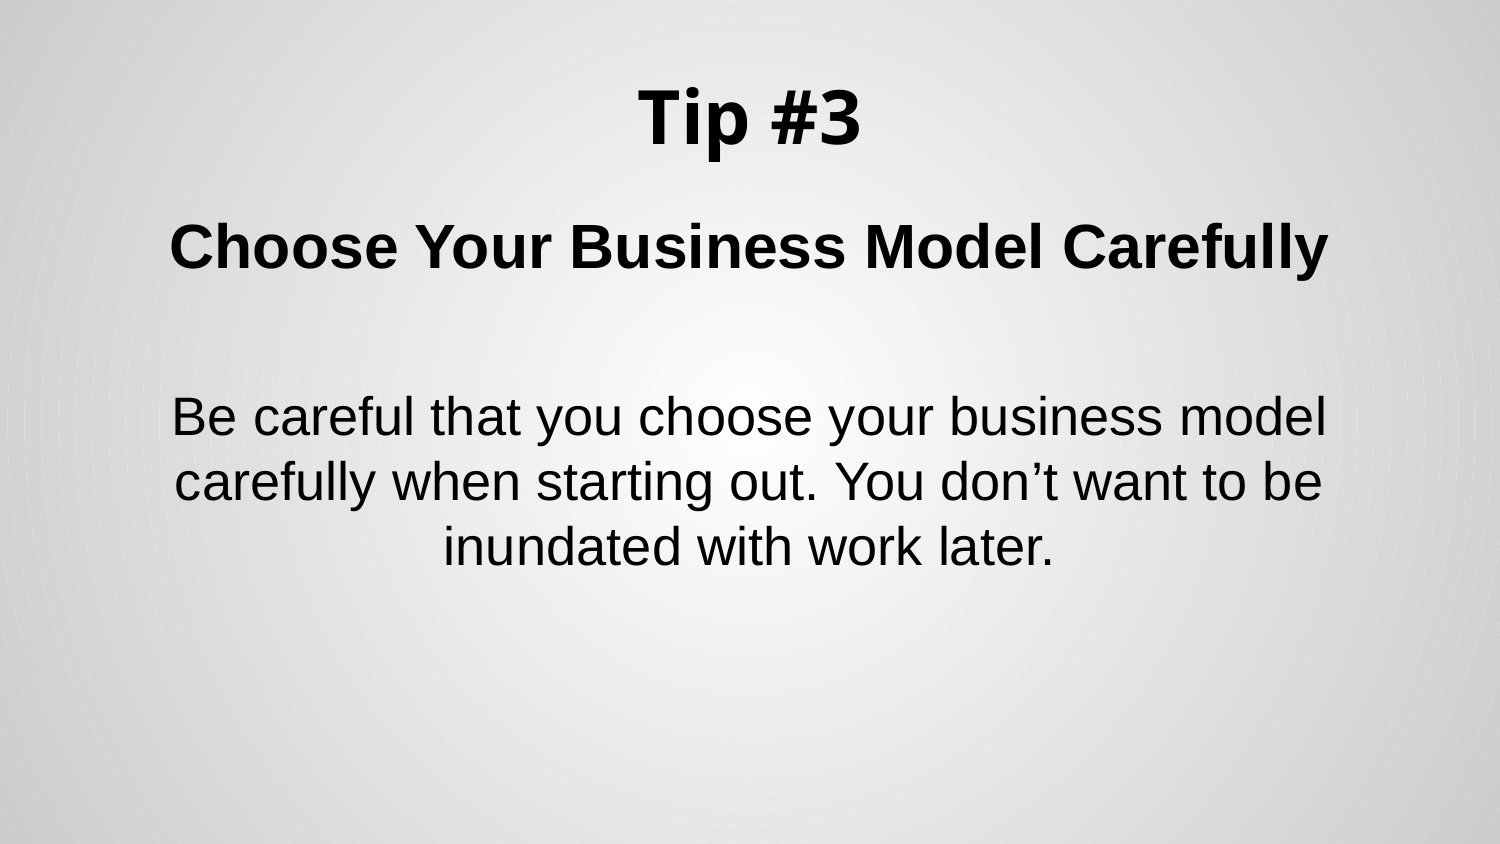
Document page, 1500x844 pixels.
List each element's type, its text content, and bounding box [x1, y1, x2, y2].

title Tip #3 [75, 33, 1425, 175]
list Choose Your Business Model Carefully Be careful that you choose your business model carefully when starting out. You don’t want to be inundated with work later. [75, 191, 1425, 803]
